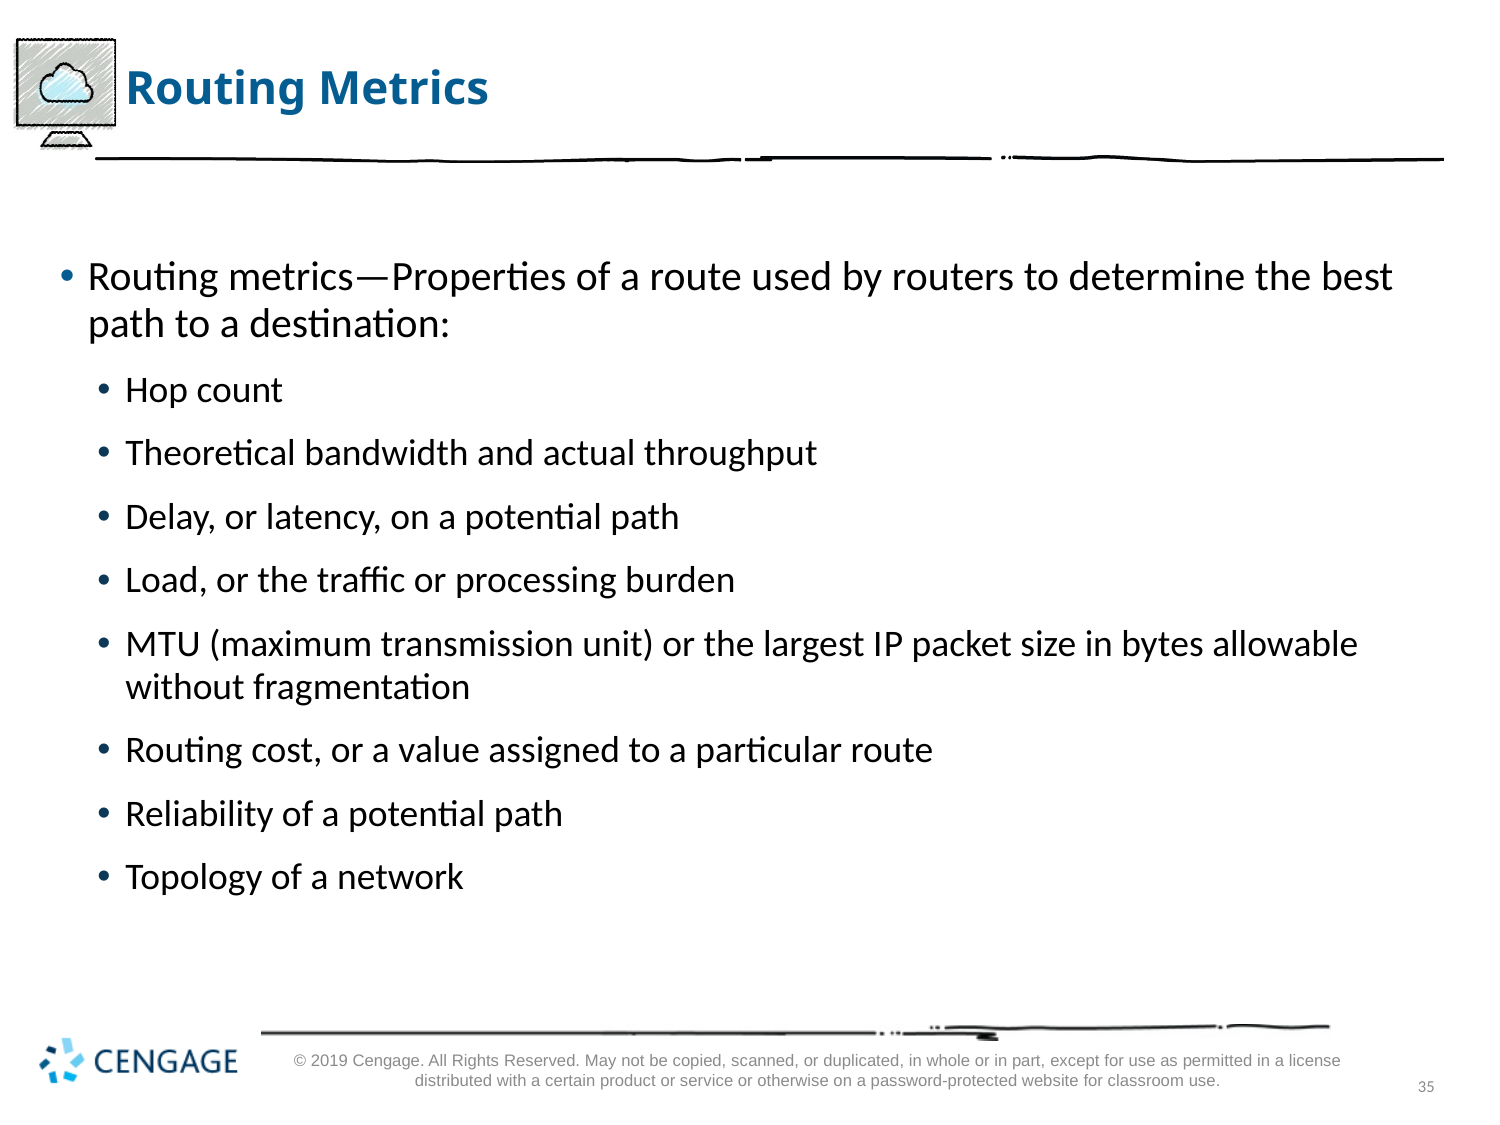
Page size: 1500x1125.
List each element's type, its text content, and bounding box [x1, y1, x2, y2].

list Routing metrics—Properties of a route used by routers to determine the best path to a destination: Hop count Theoretical bandwidth and actual throughput Delay, or latency, on a potential path Load, or the traffic or processing burden M T U (maximum transmission unit) or the largest I P packet size in bytes allowable without fragmentation Routing cost, or a value assigned to a particular route Reliability of a potential path Topology of a network [59, 252, 1441, 906]
footer © 2019 Cengage. All Rights Reserved. May not be copied, scanned, or duplicated, in whole or in part, except for use as permitted in a license distributed with a certain product or service or otherwise on a password-protected website for classroom use. [262, 1050, 1375, 1091]
picture [95, 155, 1444, 163]
picture [19, 1024, 250, 1096]
picture [13, 36, 117, 151]
picture [261, 1024, 1331, 1041]
title Routing Metrics [125, 66, 1442, 116]
